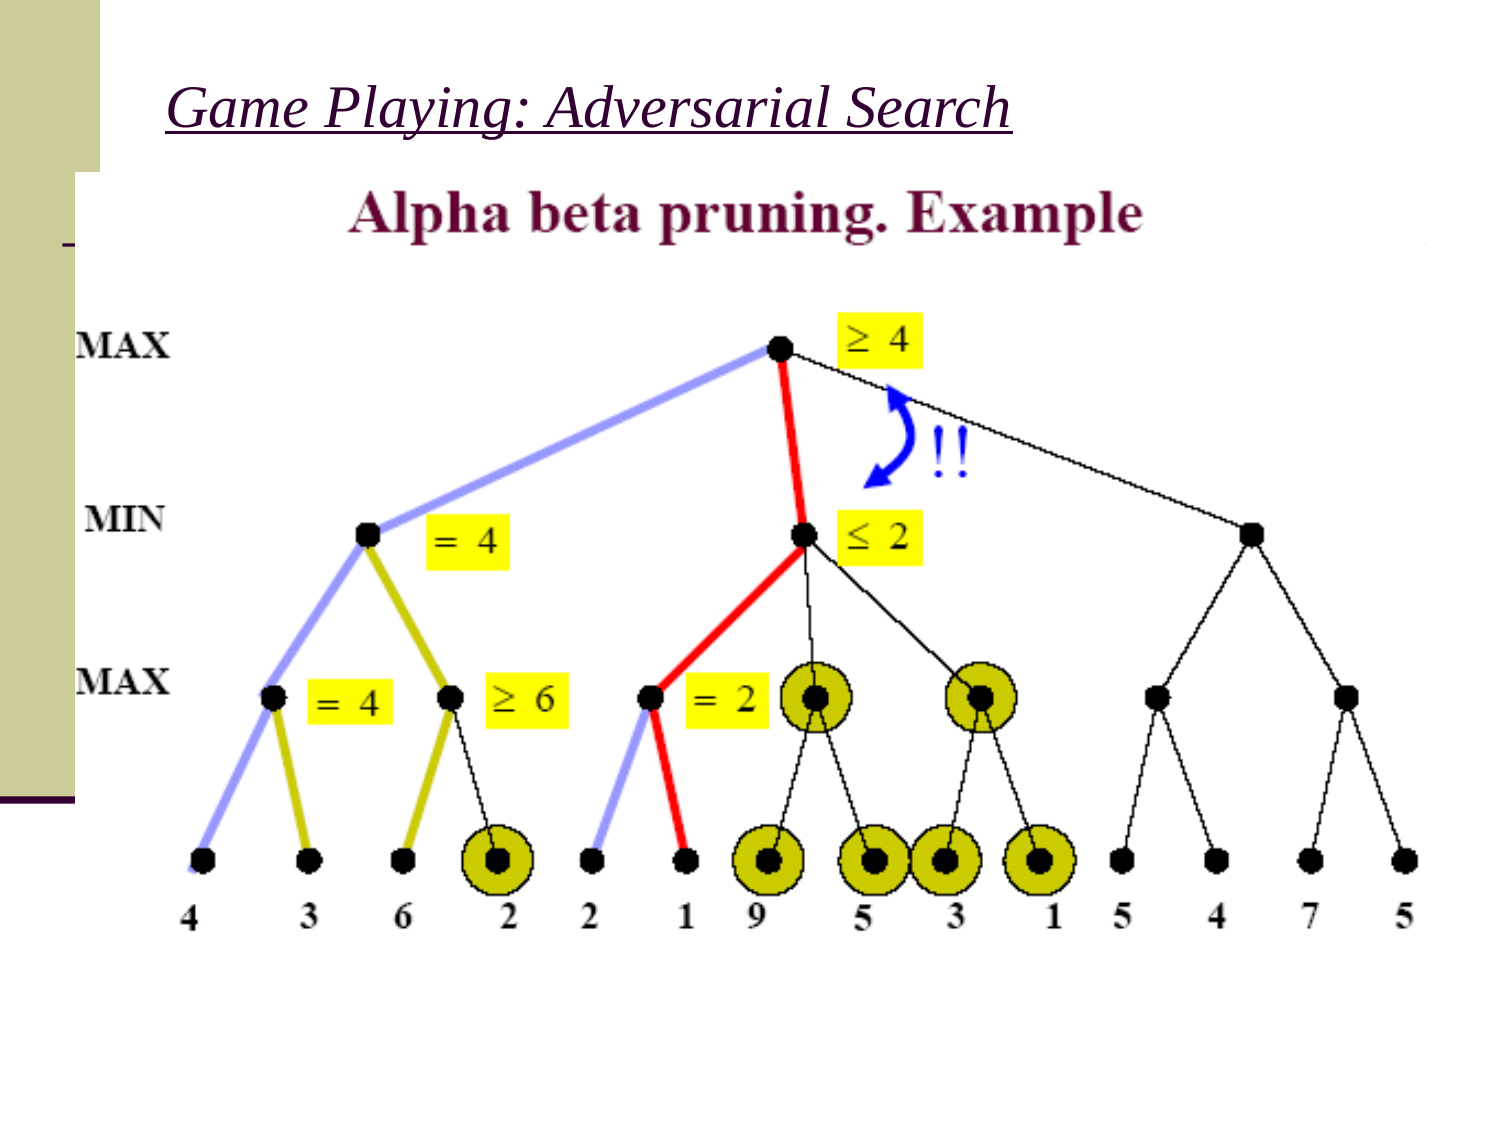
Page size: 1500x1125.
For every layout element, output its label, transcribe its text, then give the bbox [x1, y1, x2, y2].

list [74, 172, 1426, 1006]
title Game Playing: Adversarial Search [149, 45, 1426, 162]
